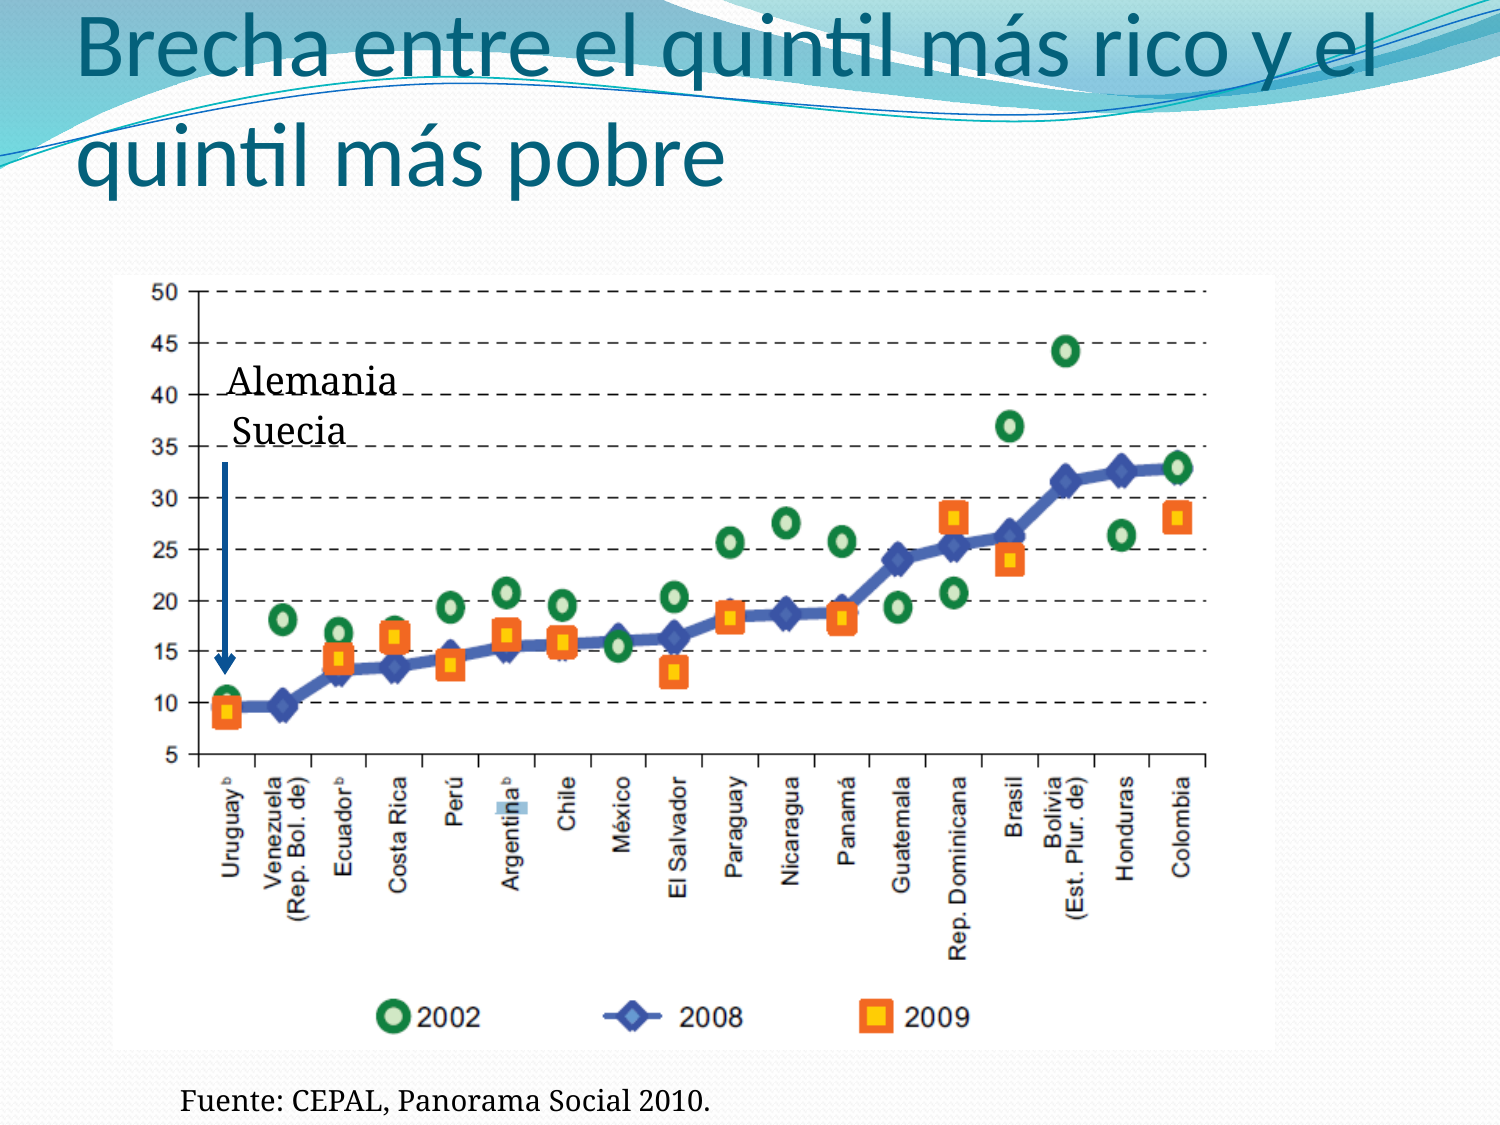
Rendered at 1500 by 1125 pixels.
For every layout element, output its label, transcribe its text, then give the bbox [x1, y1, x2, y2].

title Brecha entre el quintil más rico y el quintil más pobre [75, 112, 1425, 205]
picture [112, 274, 1276, 1051]
text_box Fuente: CEPAL, Panorama Social 2010. [165, 1074, 727, 1125]
